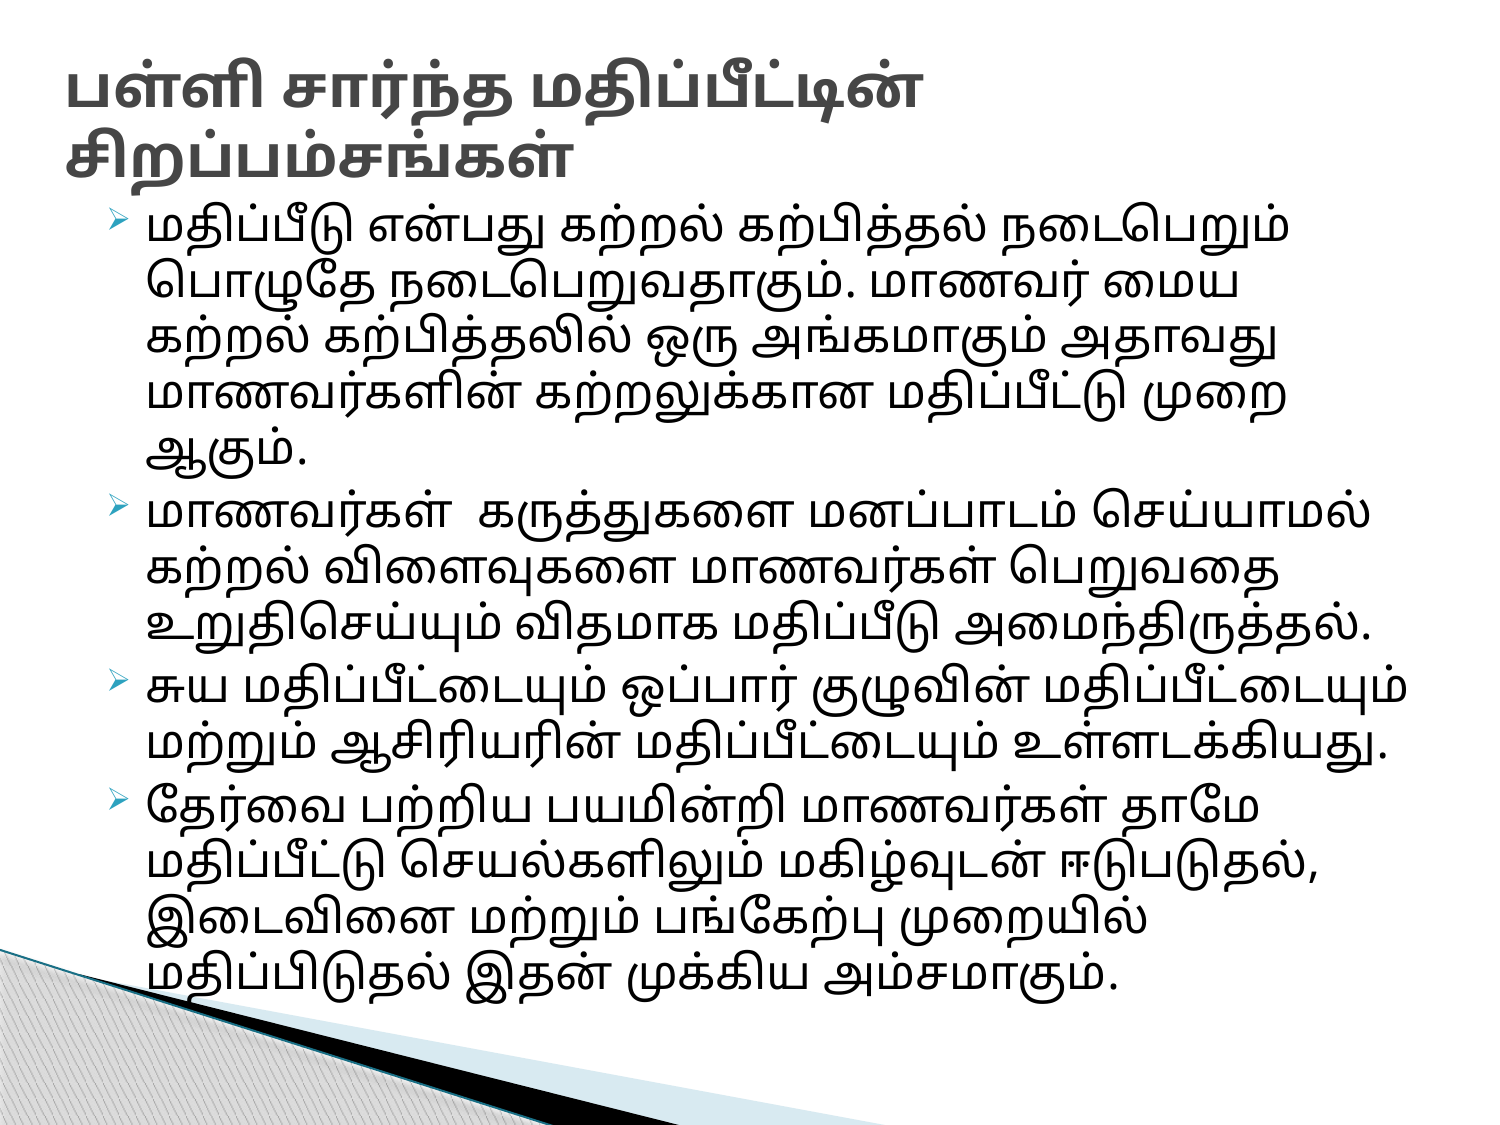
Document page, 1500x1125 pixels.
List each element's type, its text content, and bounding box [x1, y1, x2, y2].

list மதிப்பீடு என்பது கற்றல் கற்பித்தல் நடைபெறும் பொழுதே நடைபெறுவதாகும். மாணவர் மைய கற்றல் கற்பித்தலில் ஒரு அங்கமாகும் அதாவது மாணவர்களின் கற்றலுக்கான மதிப்பீட்டு முறை ஆகும். மாணவர்கள் கருத்துகளை மனப்பாடம் செய்யாமல் கற்றல் விளைவுகளை மாணவர்கள் பெறுவதை உறுதிசெய்யும் விதமாக மதிப்பீடு அமைந்திருத்தல். சுய மதிப்பீட்டையும் ஒப்பார் குழுவின் மதிப்பீட்டையும் மற்றும் ஆசிரியரின் மதிப்பீட்டையும் உள்ளடக்கியது. தேர்வை பற்றிய பயமின்றி மாணவர்கள் தாமே மதிப்பீட்டு செயல்களிலும் மகிழ்வுடன் ஈடுபடுதல், இடைவினை மற்றும் பங்கேற்பு முறையில் மதிப்பிடுதல் இதன் முக்கிய அம்சமாகும். [75, 187, 1425, 1050]
title பள்ளி சார்ந்த மதிப்பீட்டின் சிறப்பம்சங்கள் [50, 24, 1400, 213]
